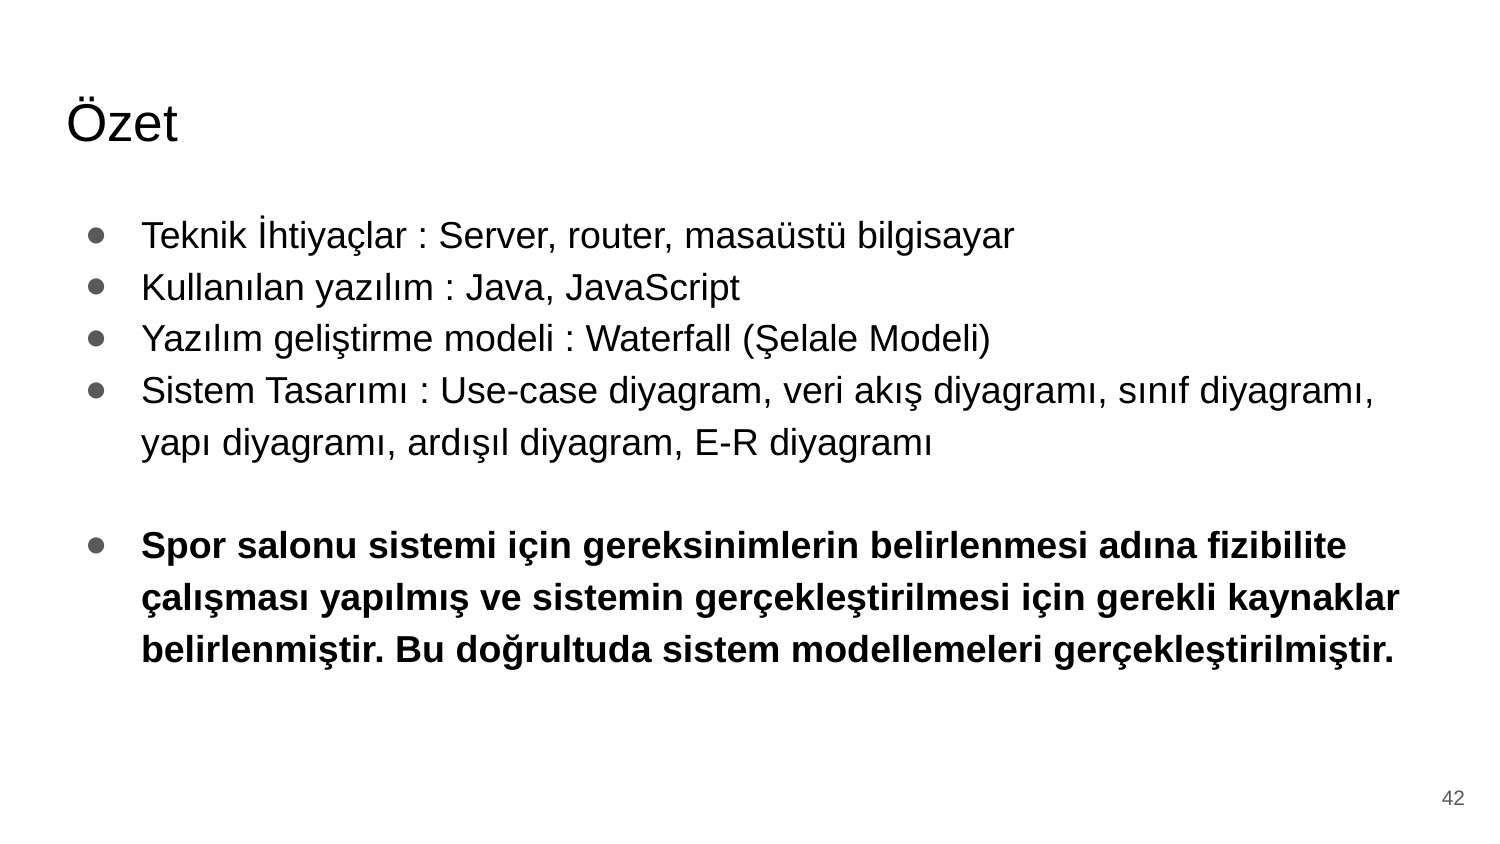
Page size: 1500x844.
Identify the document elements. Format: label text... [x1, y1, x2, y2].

list Teknik İhtiyaçlar : Server, router, masaüstü bilgisayar Kullanılan yazılım : Java, JavaScript Yazılım geliştirme modeli : Waterfall (Şelale Modeli) Sistem Tasarımı : Use-case diyagram, veri akış diyagramı, sınıf diyagramı, yapı diyagramı, ardışıl diyagram, E-R diyagramı Spor salonu sistemi için gereksinimlerin belirlenmesi adına fizibilite çalışması yapılmış ve sistemin gerçekleştirilmesi için gerekli kaynaklar belirlenmiştir. Bu doğrultuda sistem modellemeleri gerçekleştirilmiştir. [51, 189, 1449, 750]
slide_number 42 [1389, 764, 1480, 830]
title Özet [51, 72, 1449, 167]
